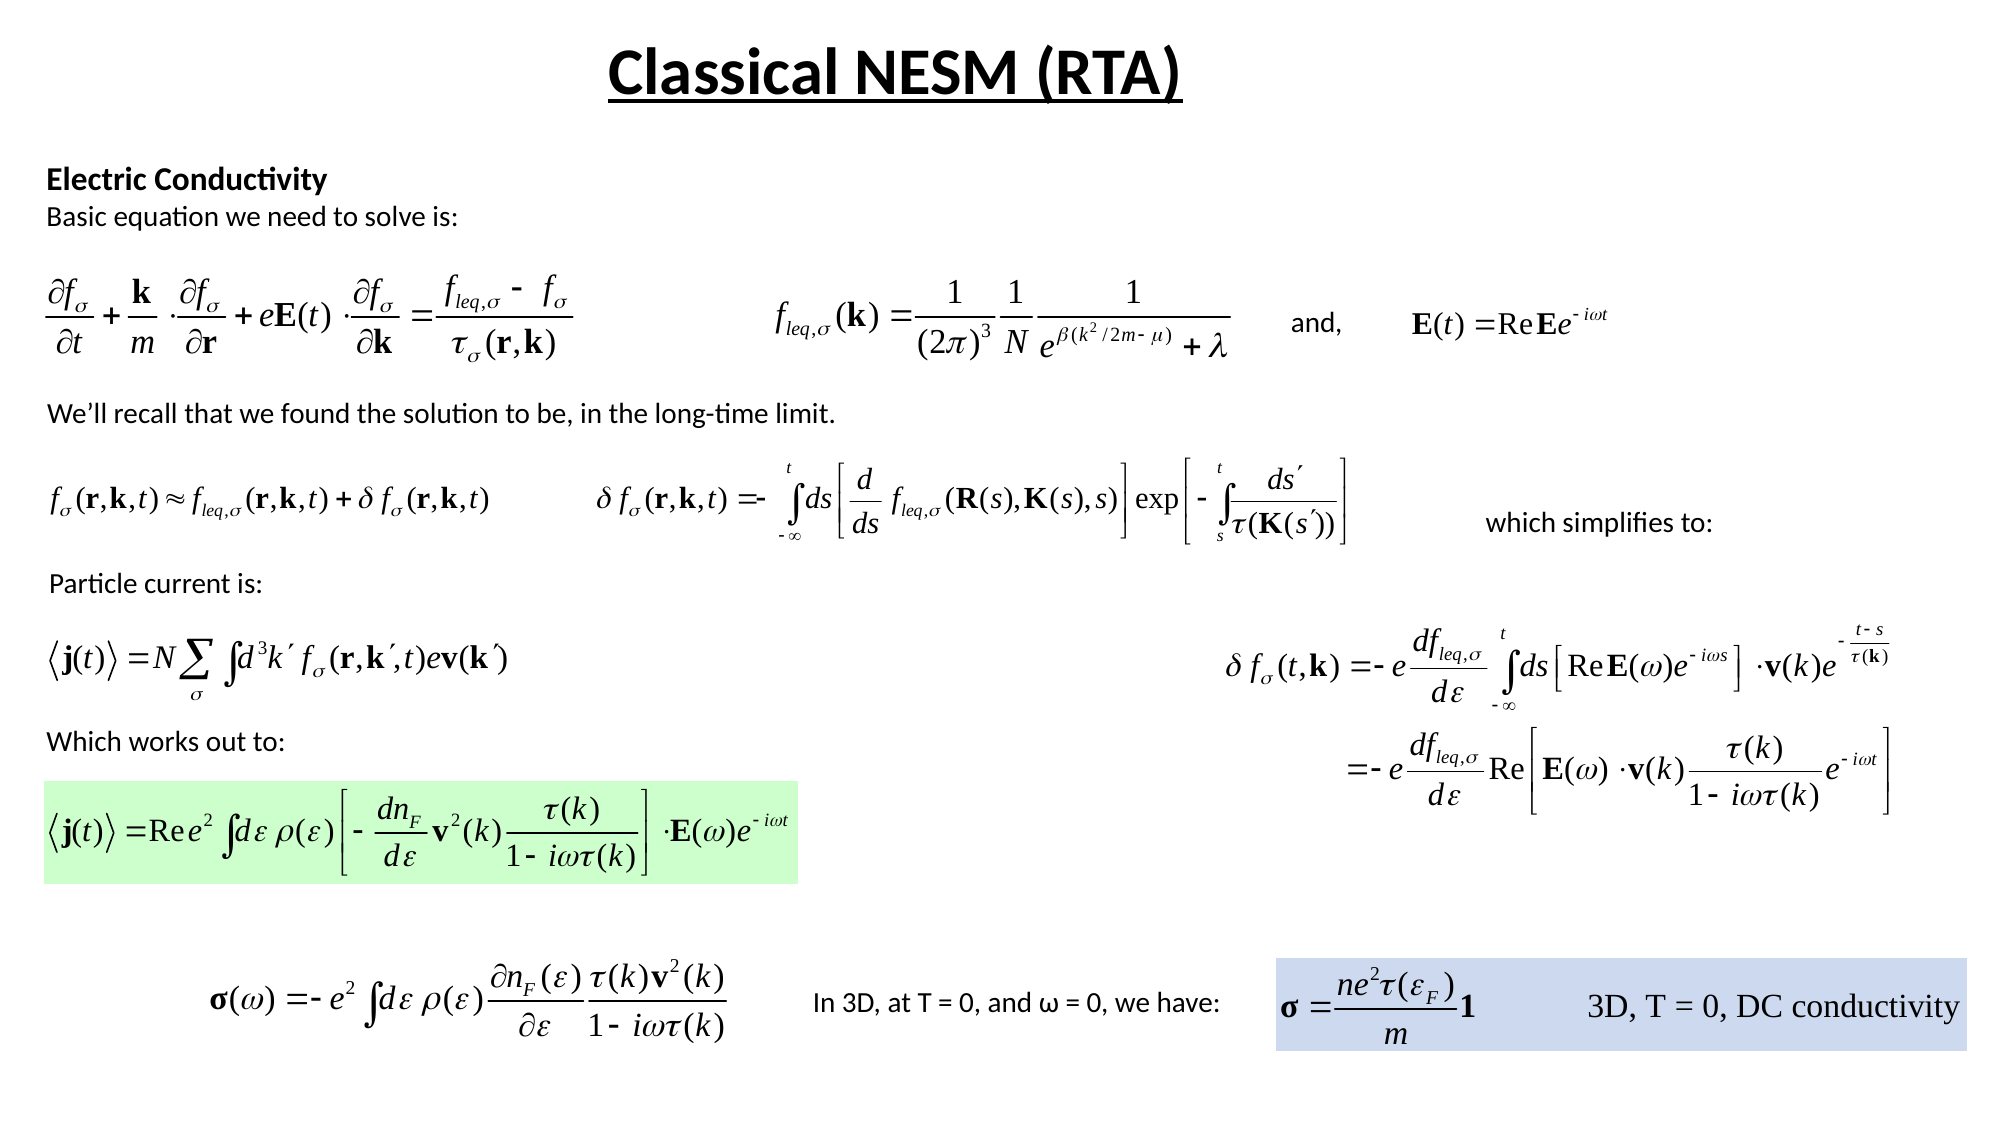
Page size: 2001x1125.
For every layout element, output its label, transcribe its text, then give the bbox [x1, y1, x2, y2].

text_box We’ll recall that we found the solution to be, in the long-time limit. [32, 387, 864, 437]
text_box Which works out to: [31, 715, 329, 766]
text_box Particle current is: [34, 557, 332, 607]
text_box In 3D, at T = 0, and ω = 0, we have: [798, 975, 1247, 1026]
text_box and, [1276, 296, 1379, 346]
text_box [1276, 958, 1967, 1052]
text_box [1220, 615, 1901, 822]
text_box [40, 452, 1357, 550]
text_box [1407, 299, 1614, 348]
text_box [40, 264, 1236, 370]
text_box Classical NESM (RTA) [593, 20, 1230, 116]
text_box which simplifies to: [1470, 495, 1758, 546]
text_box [205, 950, 733, 1052]
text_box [43, 781, 799, 885]
text_box Electric Conductivity Basic equation we need to solve is: [31, 150, 787, 240]
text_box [43, 630, 516, 708]
